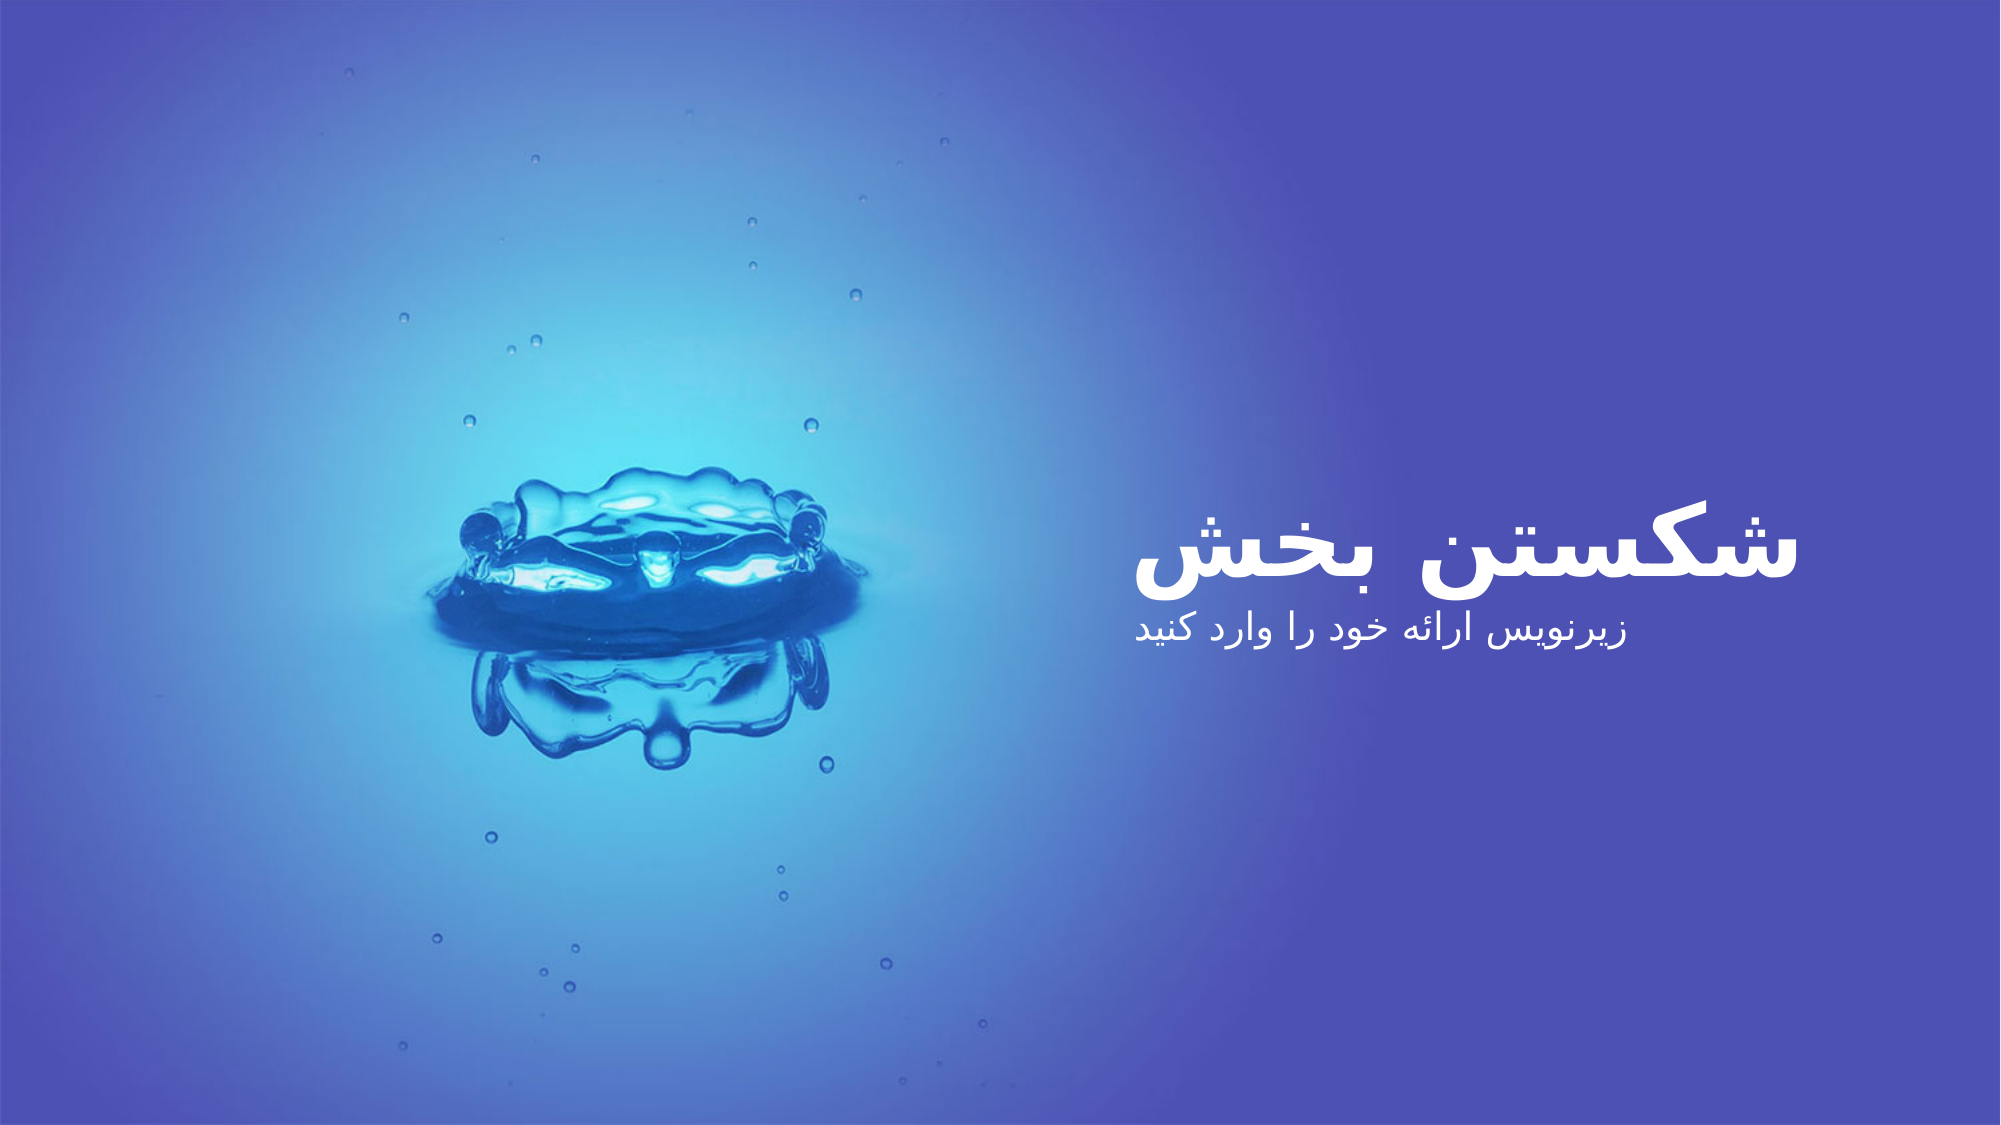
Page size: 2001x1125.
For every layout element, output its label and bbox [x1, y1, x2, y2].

text_box [1116, 468, 1904, 657]
picture [0, 0, 2001, 1125]
